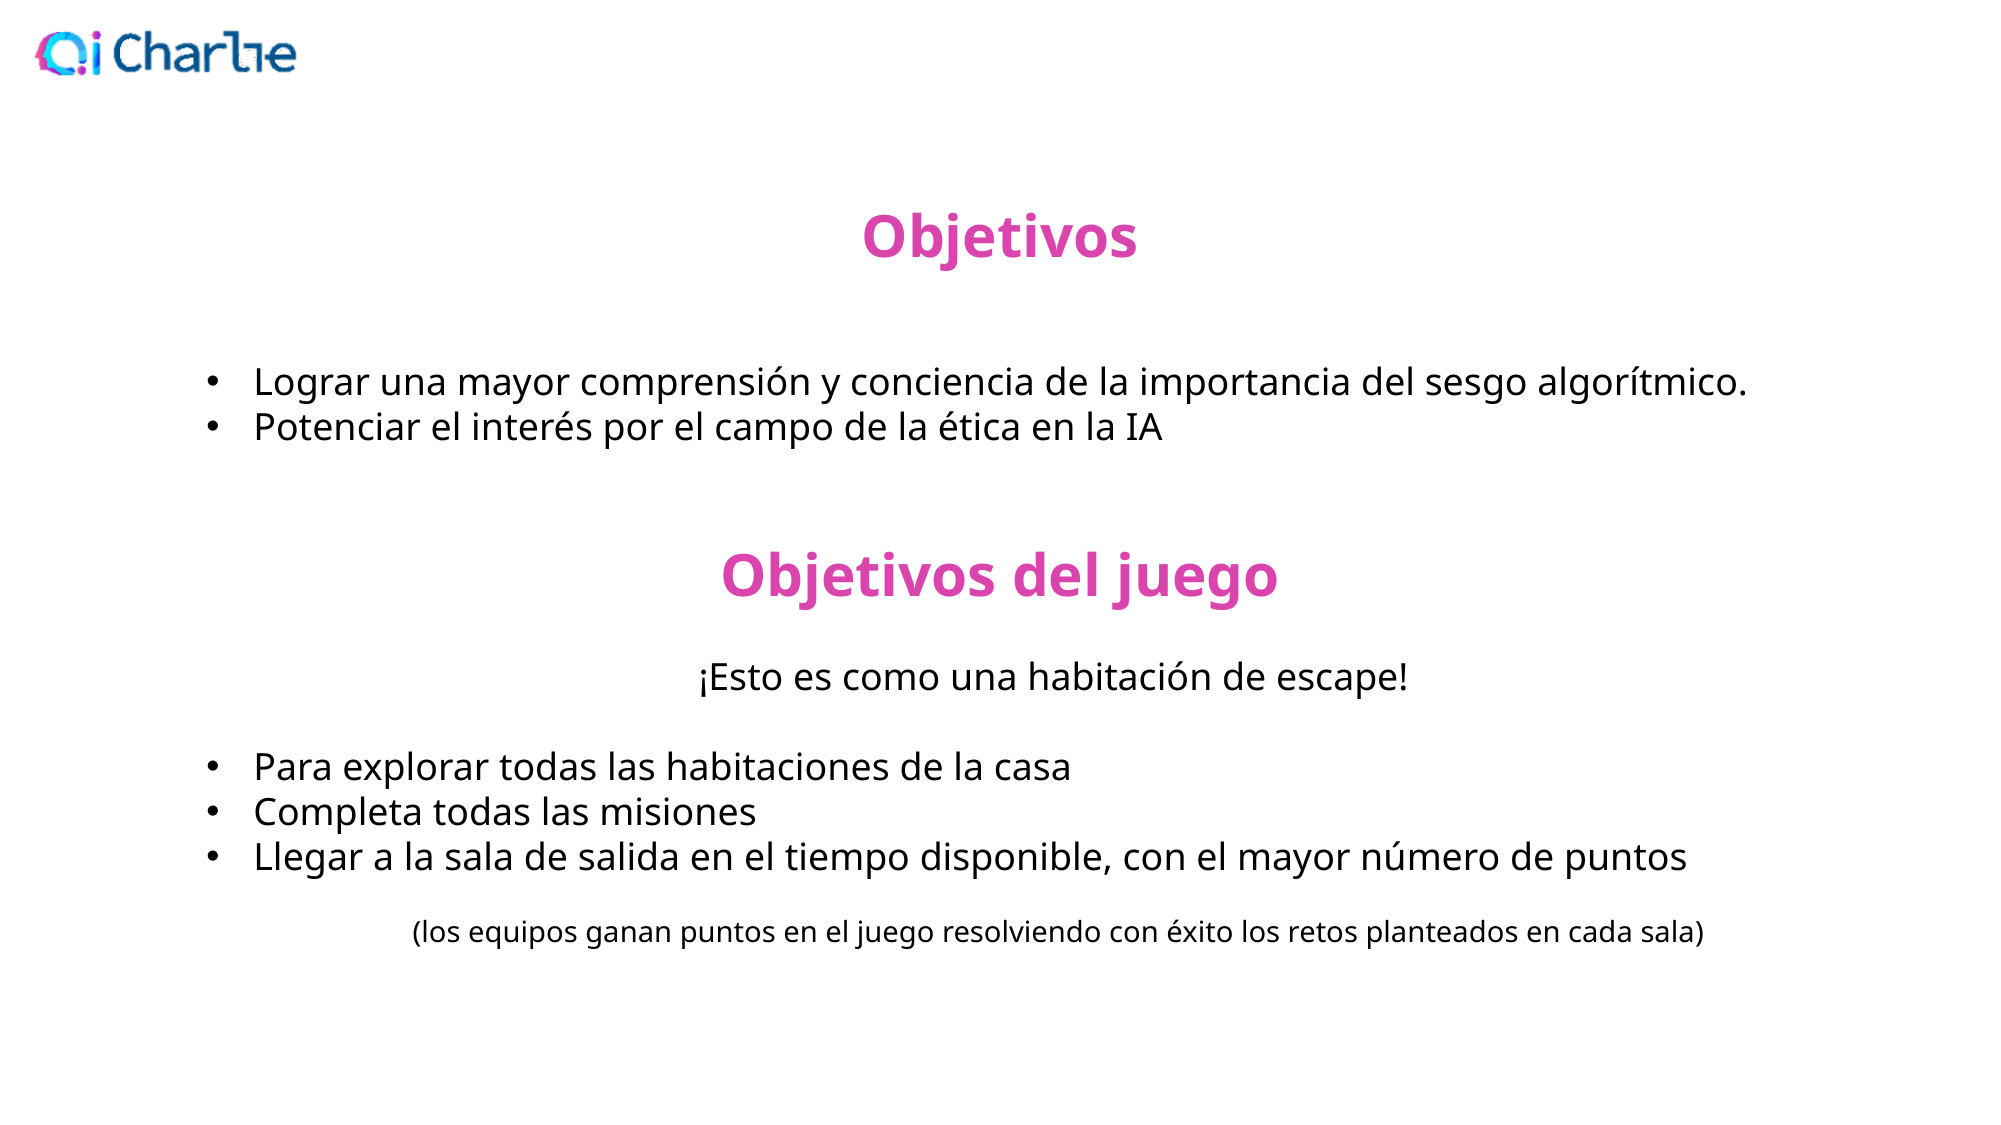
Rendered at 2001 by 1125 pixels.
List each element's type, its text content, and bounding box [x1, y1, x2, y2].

picture [33, 28, 104, 76]
picture [107, 27, 303, 79]
text_box Lograr una mayor comprensión y conciencia de la importancia del sesgo algorítmico. Potenciar el interés por el campo de la ética en la IA Objetivos del juego ¡Esto es como una habitación de escape! Para explorar todas las habitaciones de la casa Completa todas las misiones Llegar a la sala de salida en el tiempo disponible, con el mayor número de puntos (los equipos ganan puntos en el juego resolviendo con éxito los retos planteados en cada sala) [73, 305, 1926, 956]
text_box Objetivos [0, 192, 2000, 278]
